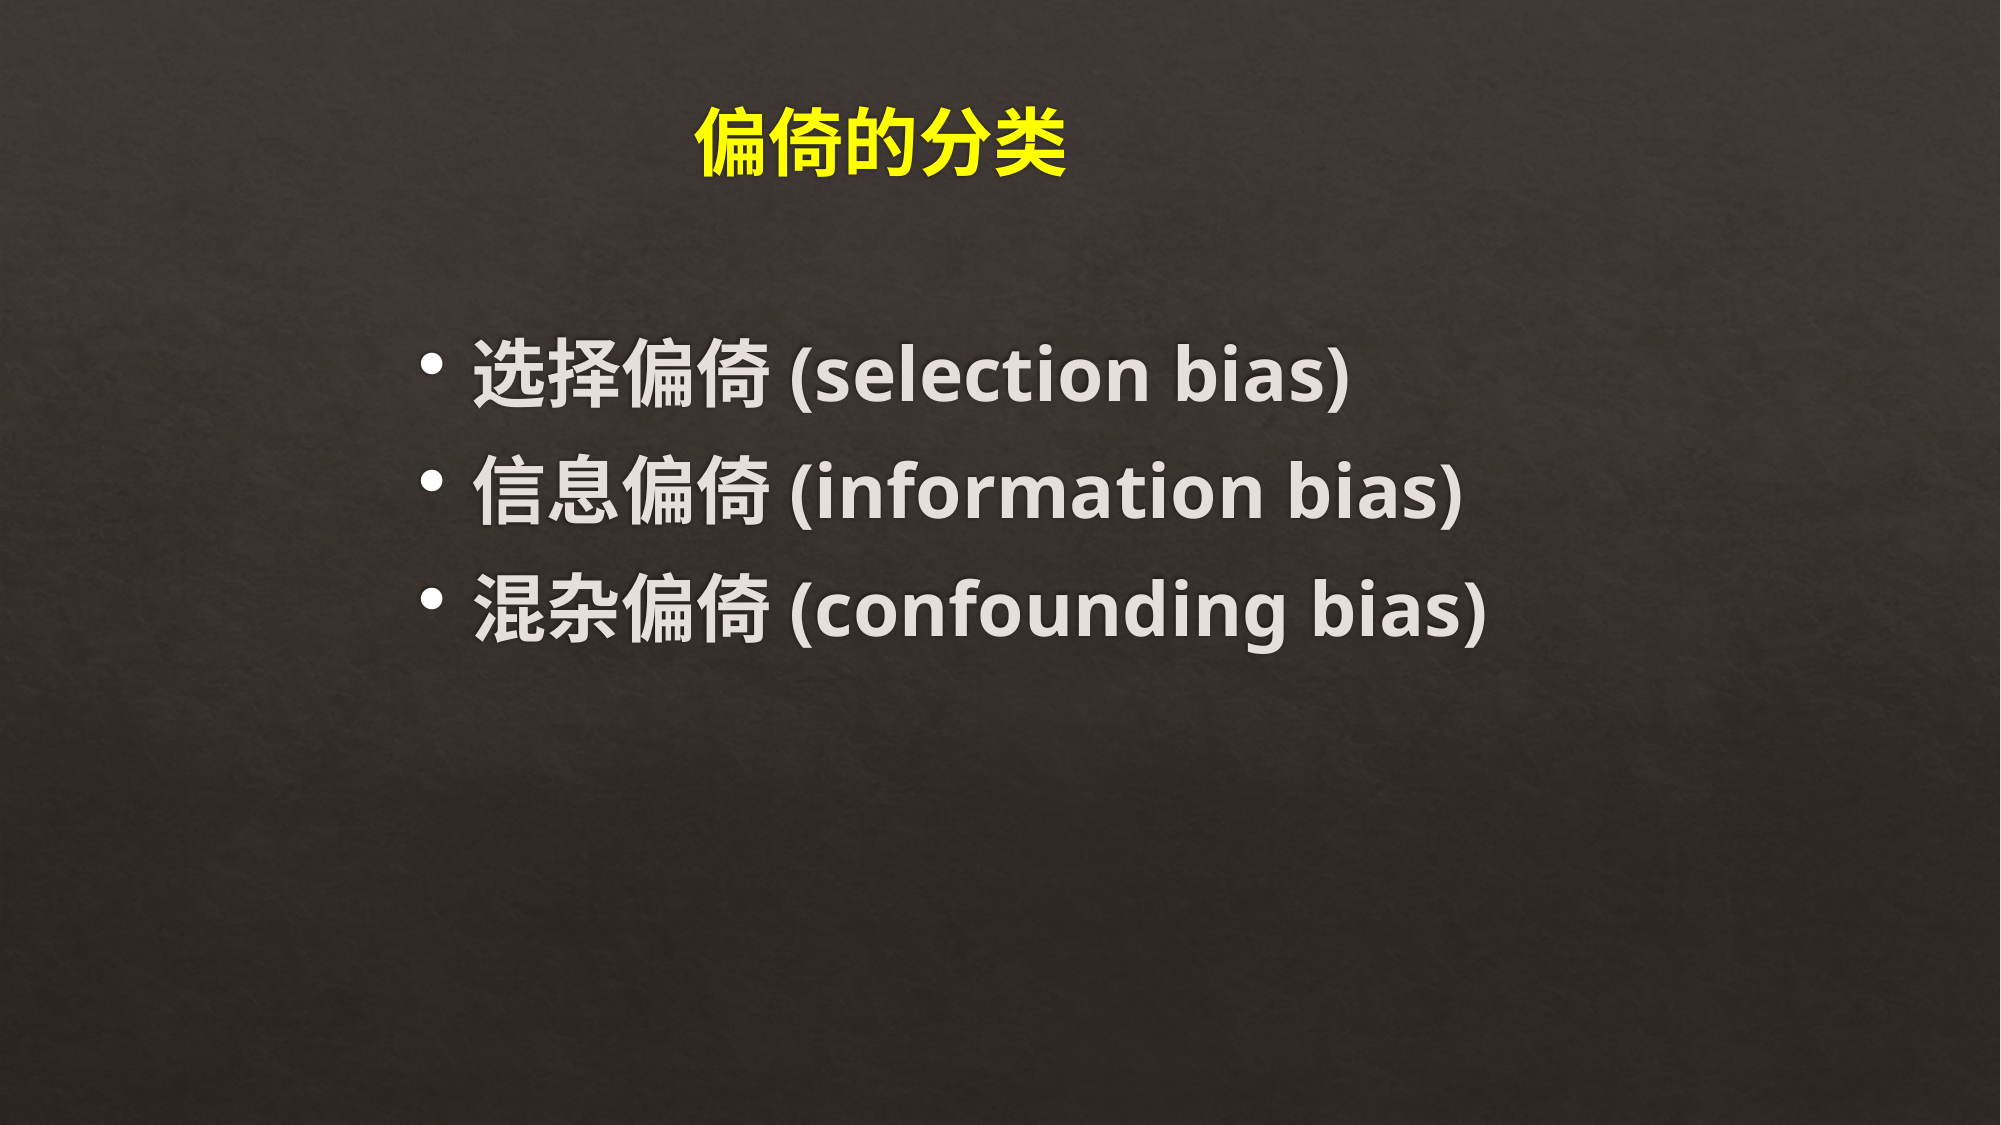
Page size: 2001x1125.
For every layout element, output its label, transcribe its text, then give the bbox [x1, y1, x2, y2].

list 选择偏倚(selection bias) 信息偏倚(information bias) 混杂偏倚(confounding bias) [399, 318, 1588, 750]
title 偏倚的分类 [375, 87, 1388, 193]
